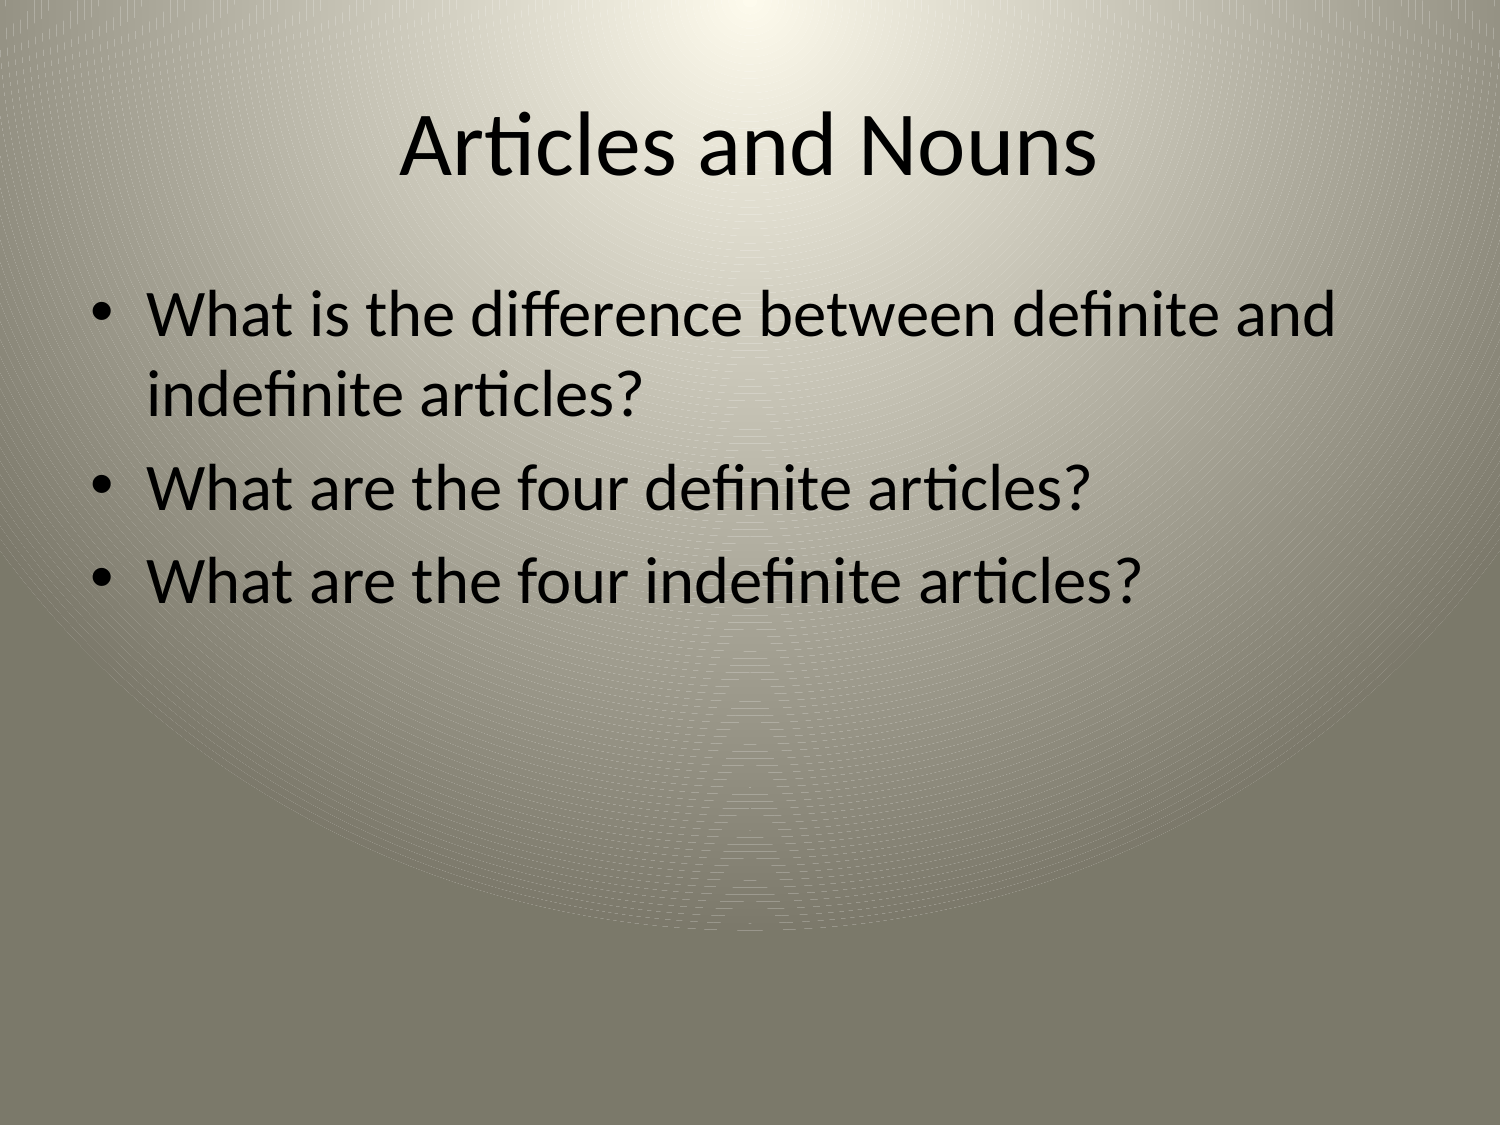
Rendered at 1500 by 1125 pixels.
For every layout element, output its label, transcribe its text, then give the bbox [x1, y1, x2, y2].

title Articles and Nouns [75, 45, 1425, 233]
list What is the difference between definite and indefinite articles? What are the four definite articles? What are the four indefinite articles? [75, 262, 1425, 1005]
